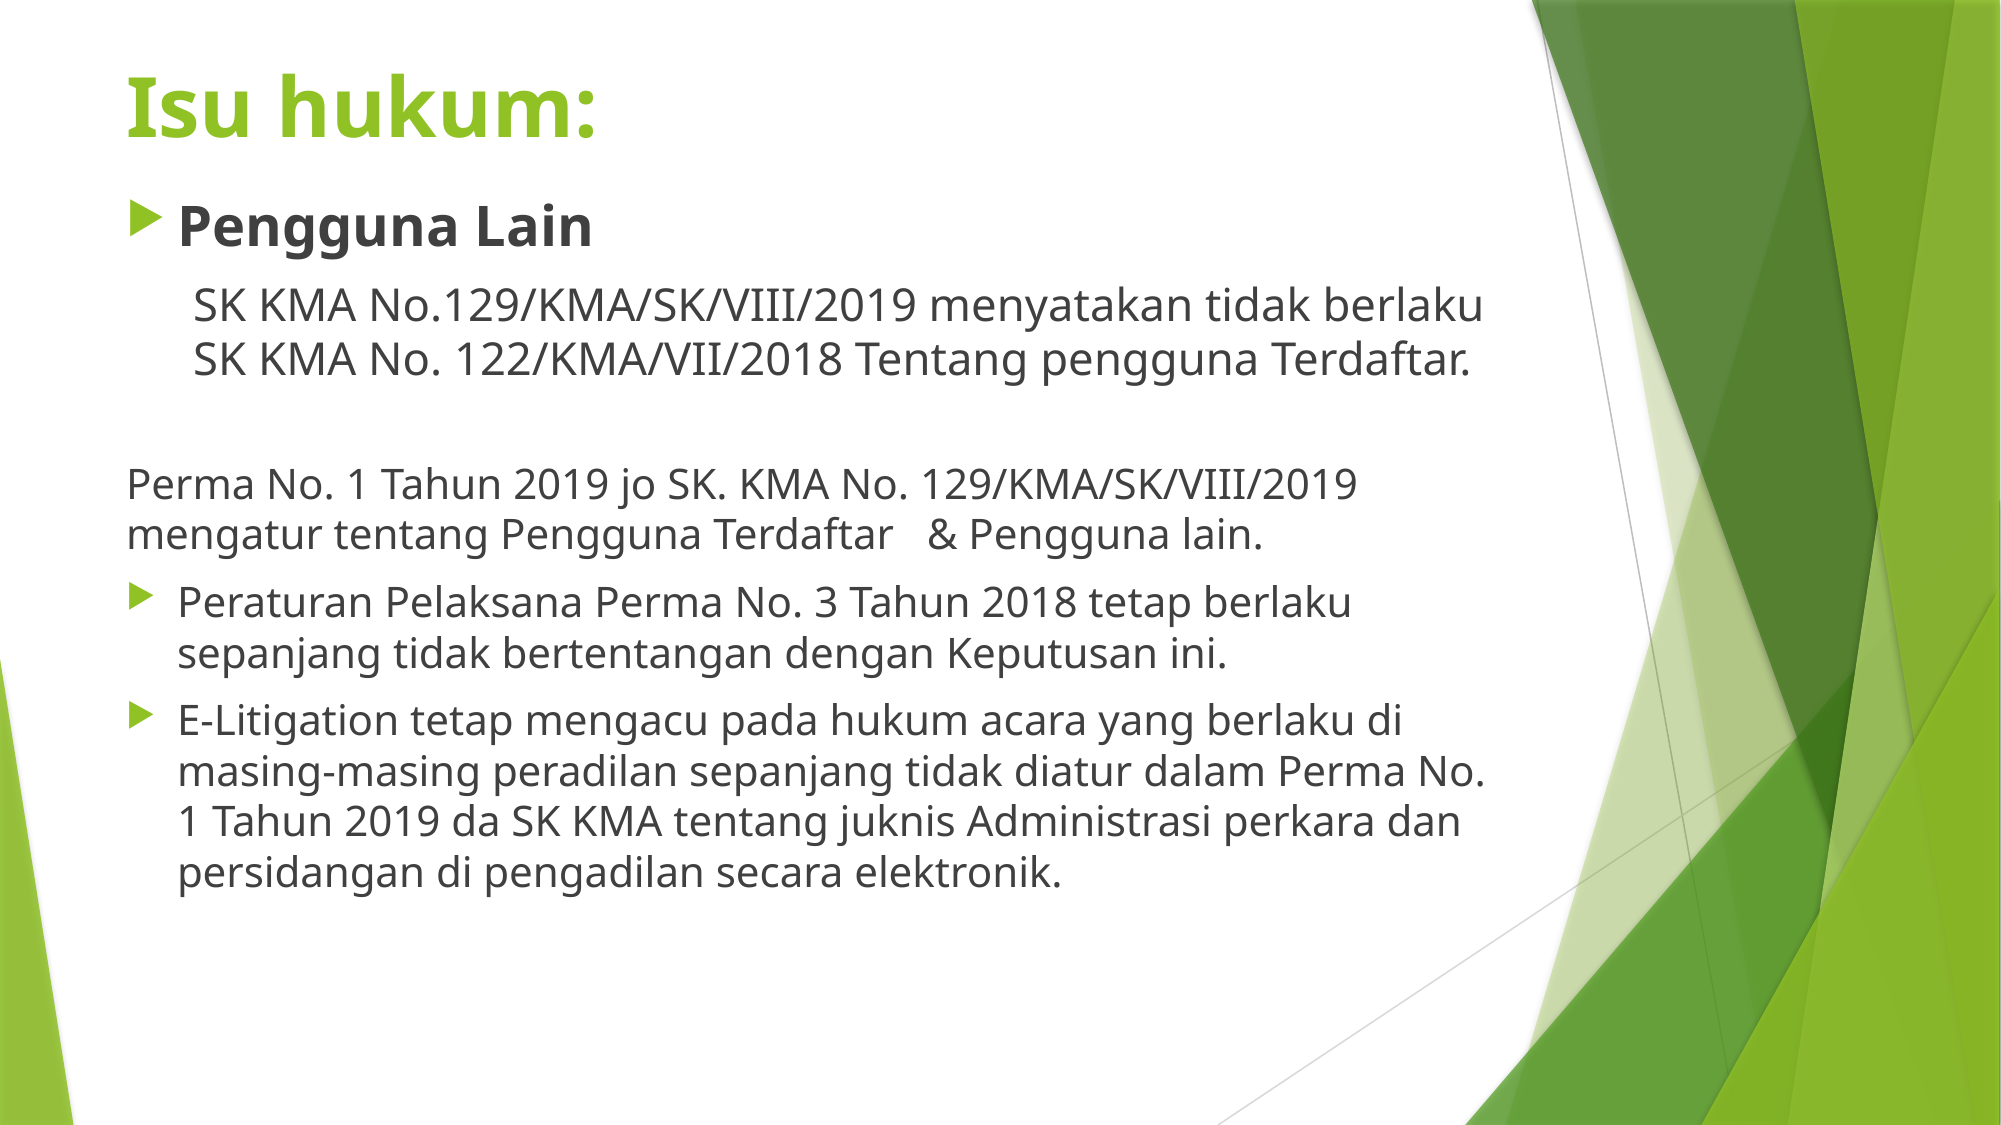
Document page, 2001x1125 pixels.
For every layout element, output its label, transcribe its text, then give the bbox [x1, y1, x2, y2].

list Pengguna Lain SK KMA No.129/KMA/SK/VIII/2019 menyatakan tidak berlaku SK KMA No. 122/KMA/VII/2018 Tentang pengguna Terdaftar. Perma No. 1 Tahun 2019 jo SK. KMA No. 129/KMA/SK/VIII/2019 mengatur tentang Pengguna Terdaftar & Pengguna lain. Peraturan Pelaksana Perma No. 3 Tahun 2018 tetap berlaku sepanjang tidak bertentangan dengan Keputusan ini. E-Litigation tetap mengacu pada hukum acara yang berlaku di masing-masing peradilan sepanjang tidak diatur dalam Perma No. 1 Tahun 2019 da SK KMA tentang juknis Administrasi perkara dan persidangan di pengadilan secara elektronik. [111, 183, 1522, 1085]
title Isu hukum: [111, 0, 1522, 164]
